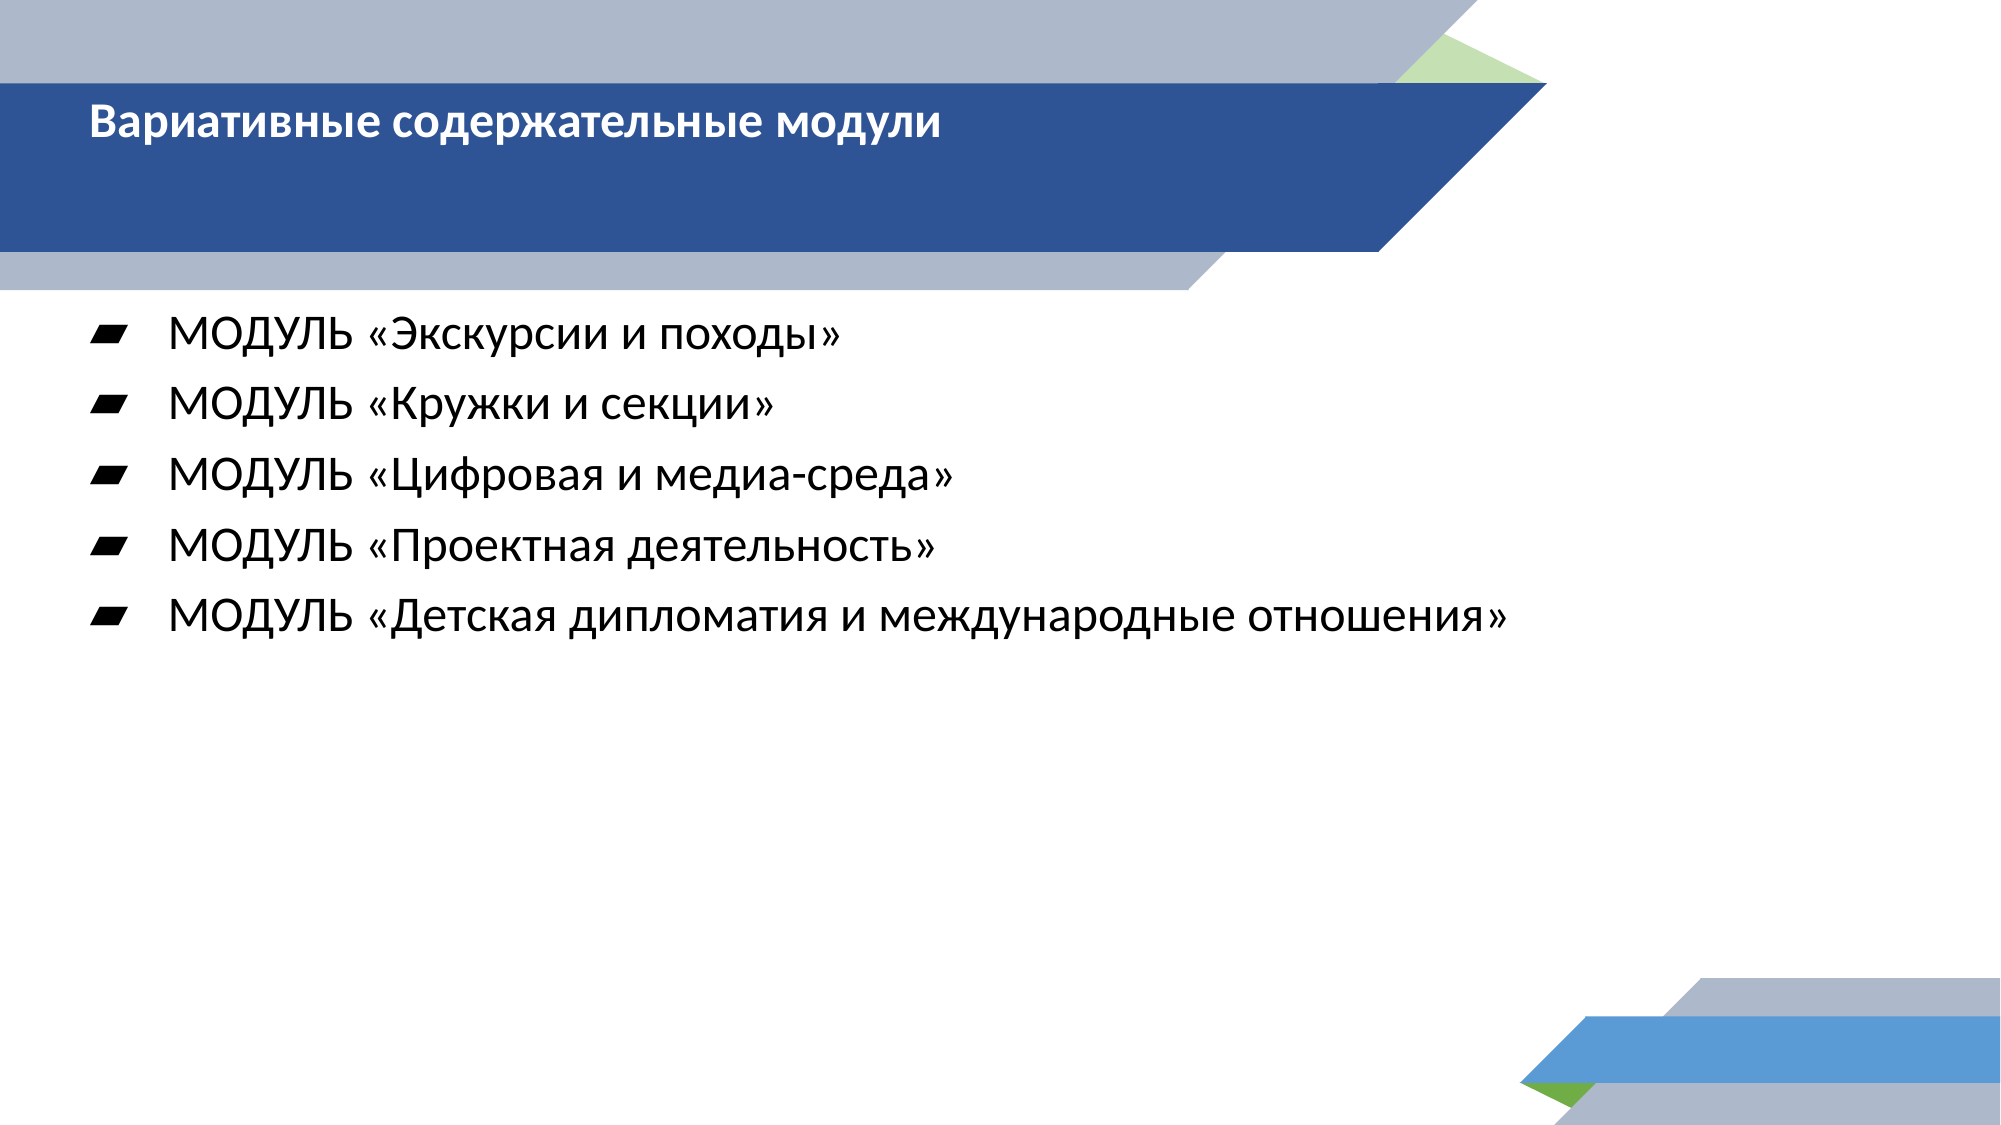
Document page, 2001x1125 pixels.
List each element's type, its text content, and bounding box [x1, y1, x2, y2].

list Вариативные содержательные модули МОДУЛЬ «Экскурсии и походы» МОДУЛЬ «Кружки и секции» МОДУЛЬ «Цифровая и медиа-среда» МОДУЛЬ «Проектная деятельность» МОДУЛЬ «Детская дипломатия и международные отношения» [52, 79, 1936, 1125]
